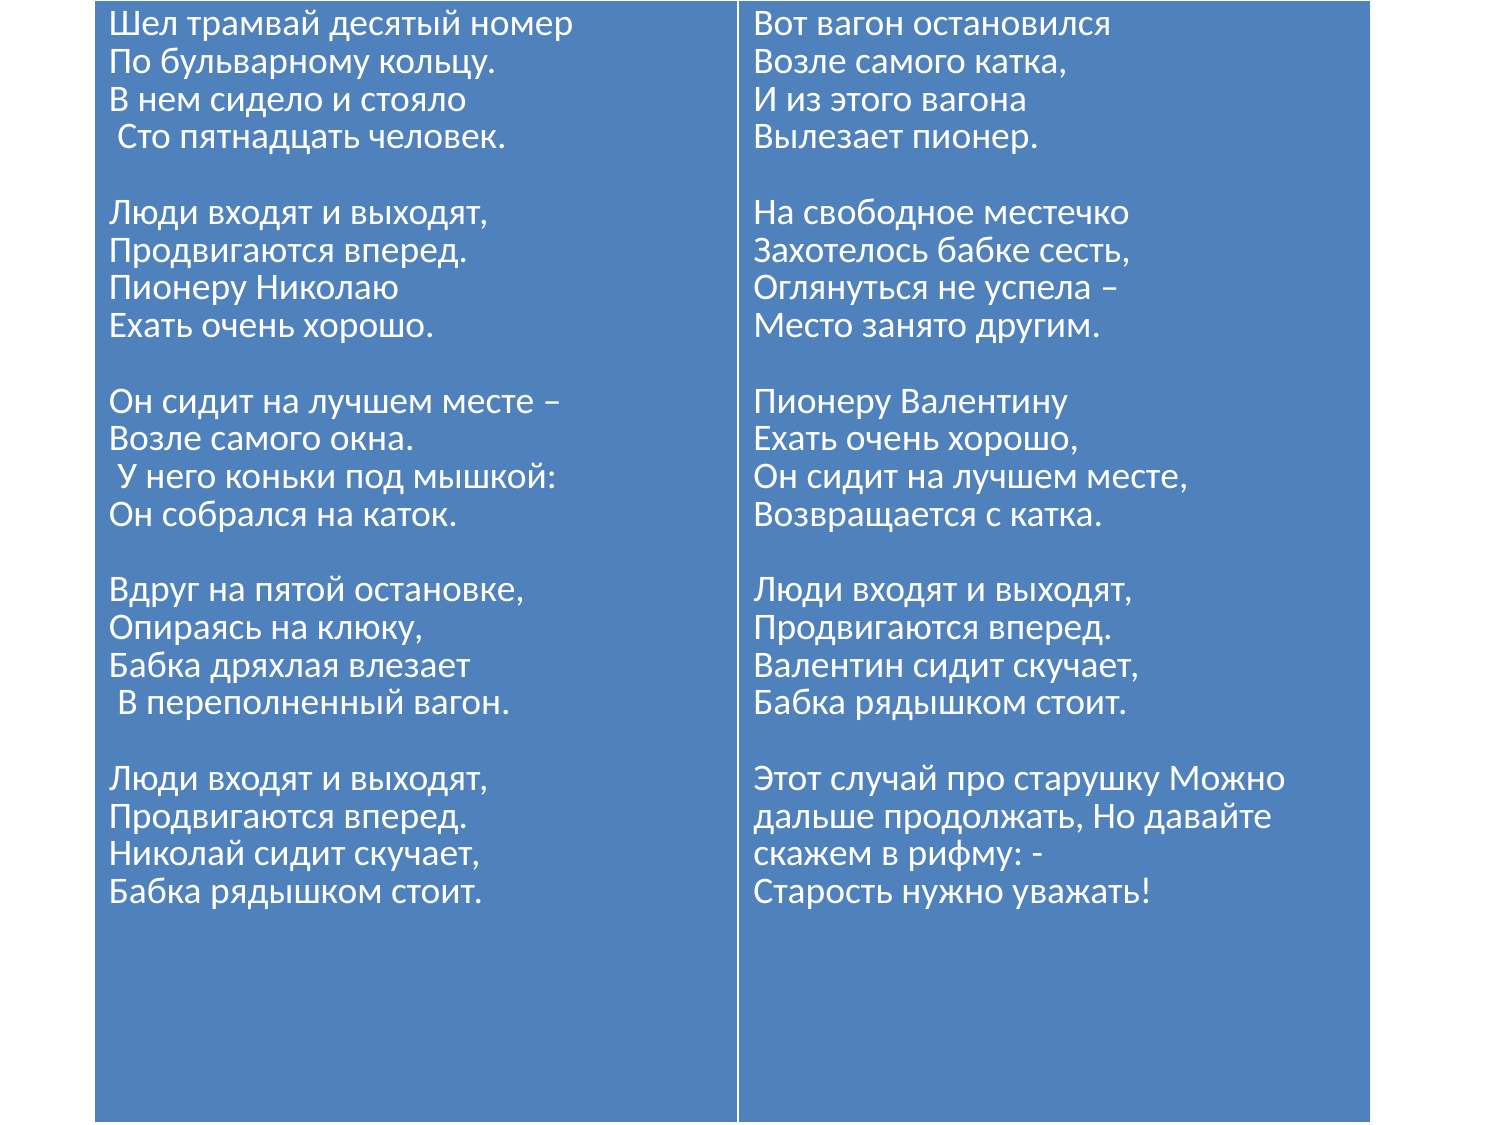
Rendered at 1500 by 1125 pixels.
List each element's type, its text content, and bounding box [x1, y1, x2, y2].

table_header Вот вагон остановился Возле самого катка, И из этого вагона Вылезает пионер. На свободное местечко Захотелось бабке сесть, Оглянуться не успела – Место занято другим. Пионеру Валентину Ехать очень хорошо, Он сидит на лучшем месте, Возвращается с катка. Люди входят и выходят, Продвигаются вперед. Валентин сидит скучает, Бабка рядышком стоит. Этот случай про старушку Можно дальше продолжать, Но давайте скажем в рифму: - Старость нужно уважать! [739, 1, 1370, 1122]
table_header Шел трамвай десятый номер По бульварному кольцу. В нем сидело и стояло Сто пятнадцать человек. Люди входят и выходят, Продвигаются вперед. Пионеру Николаю Ехать очень хорошо. Он сидит на лучшем месте – Возле самого окна. У него коньки под мышкой: Он собрался на каток. Вдруг на пятой остановке, Опираясь на клюку, Бабка дряхлая влезает В переполненный вагон. Люди входят и выходят, Продвигаются вперед. Николай сидит скучает, Бабка рядышком стоит. [95, 1, 737, 1122]
